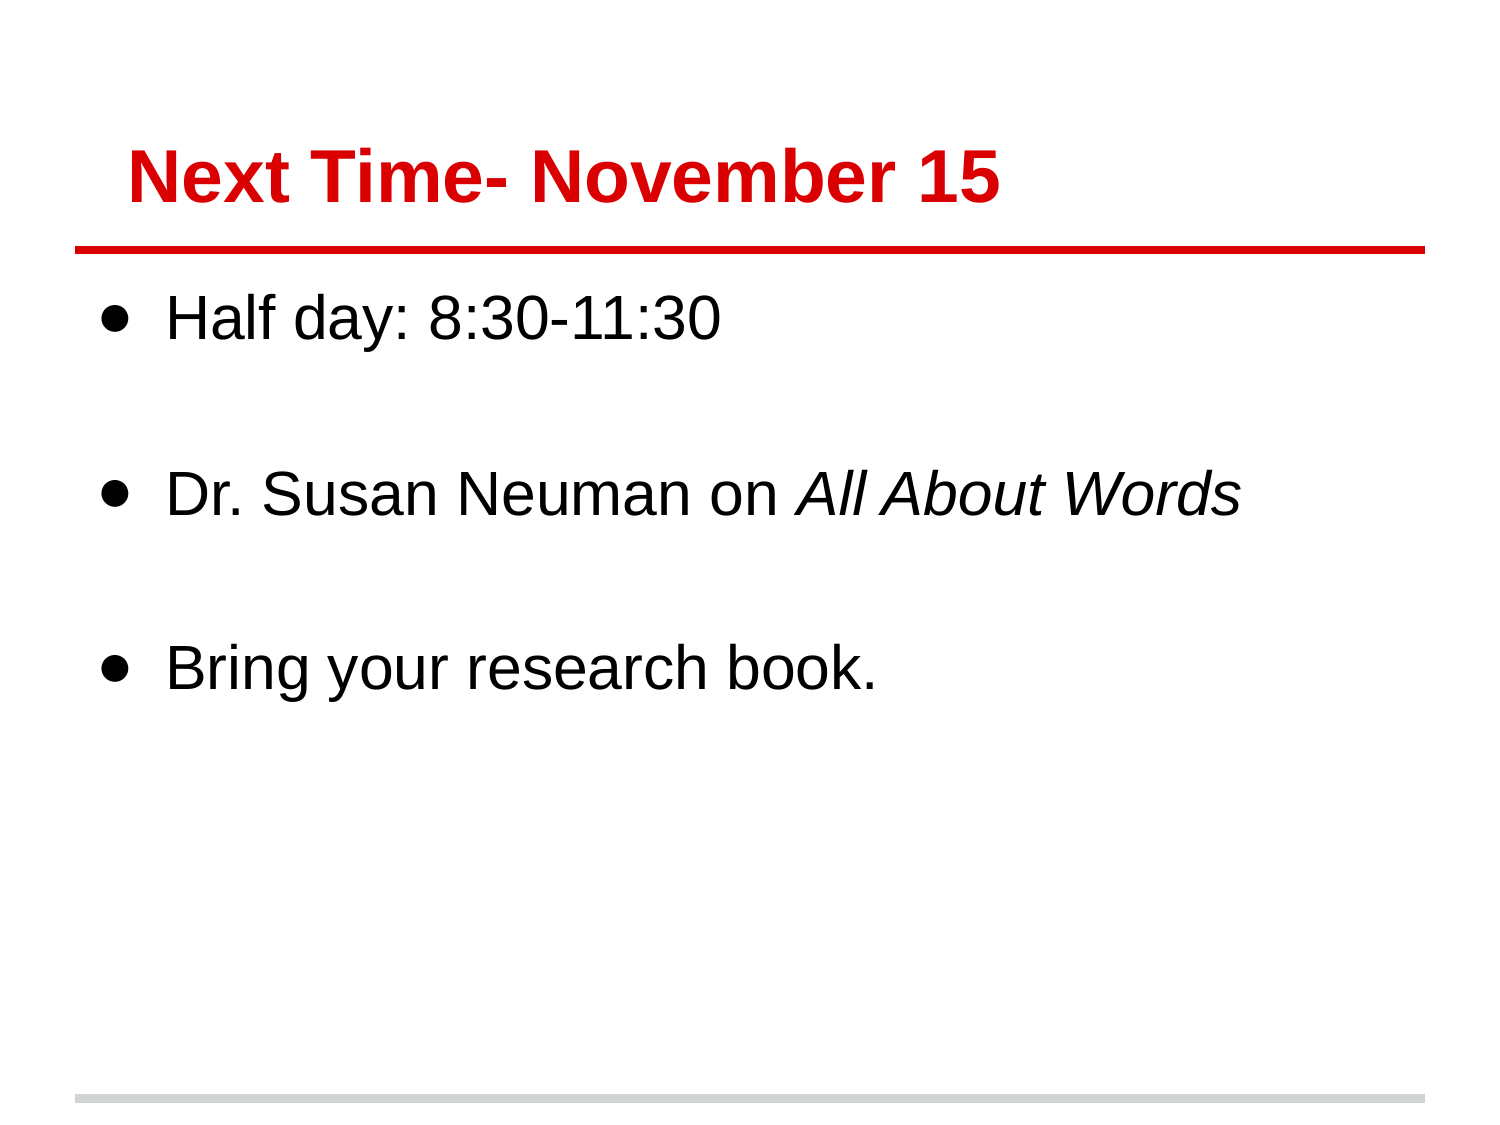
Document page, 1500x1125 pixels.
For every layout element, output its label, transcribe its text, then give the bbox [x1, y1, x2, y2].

list Half day: 8:30-11:30 Dr. Susan Neuman on All About Words Bring your research book. [75, 262, 1425, 1078]
title Next Time- November 15 [75, 45, 1425, 233]
